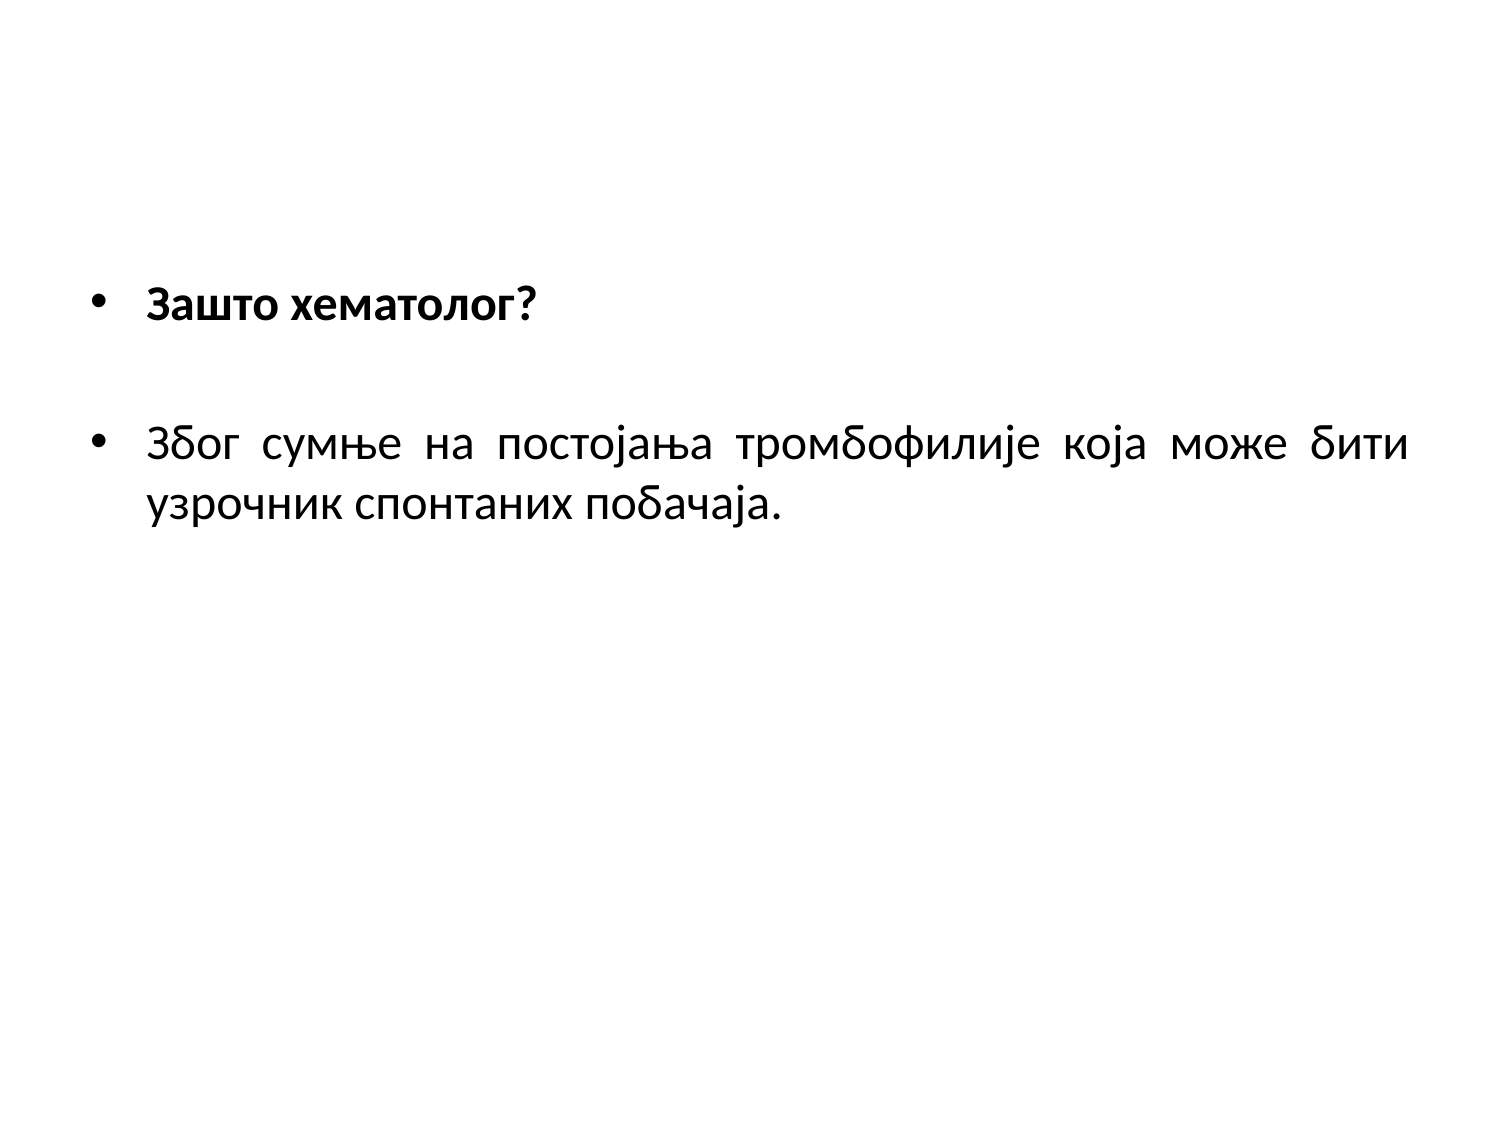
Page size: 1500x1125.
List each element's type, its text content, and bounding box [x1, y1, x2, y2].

list Зашто хематолог? Због сумње на постојања тромбофилије која може бити узрочник спонтаних побачаја. [75, 262, 1425, 1005]
